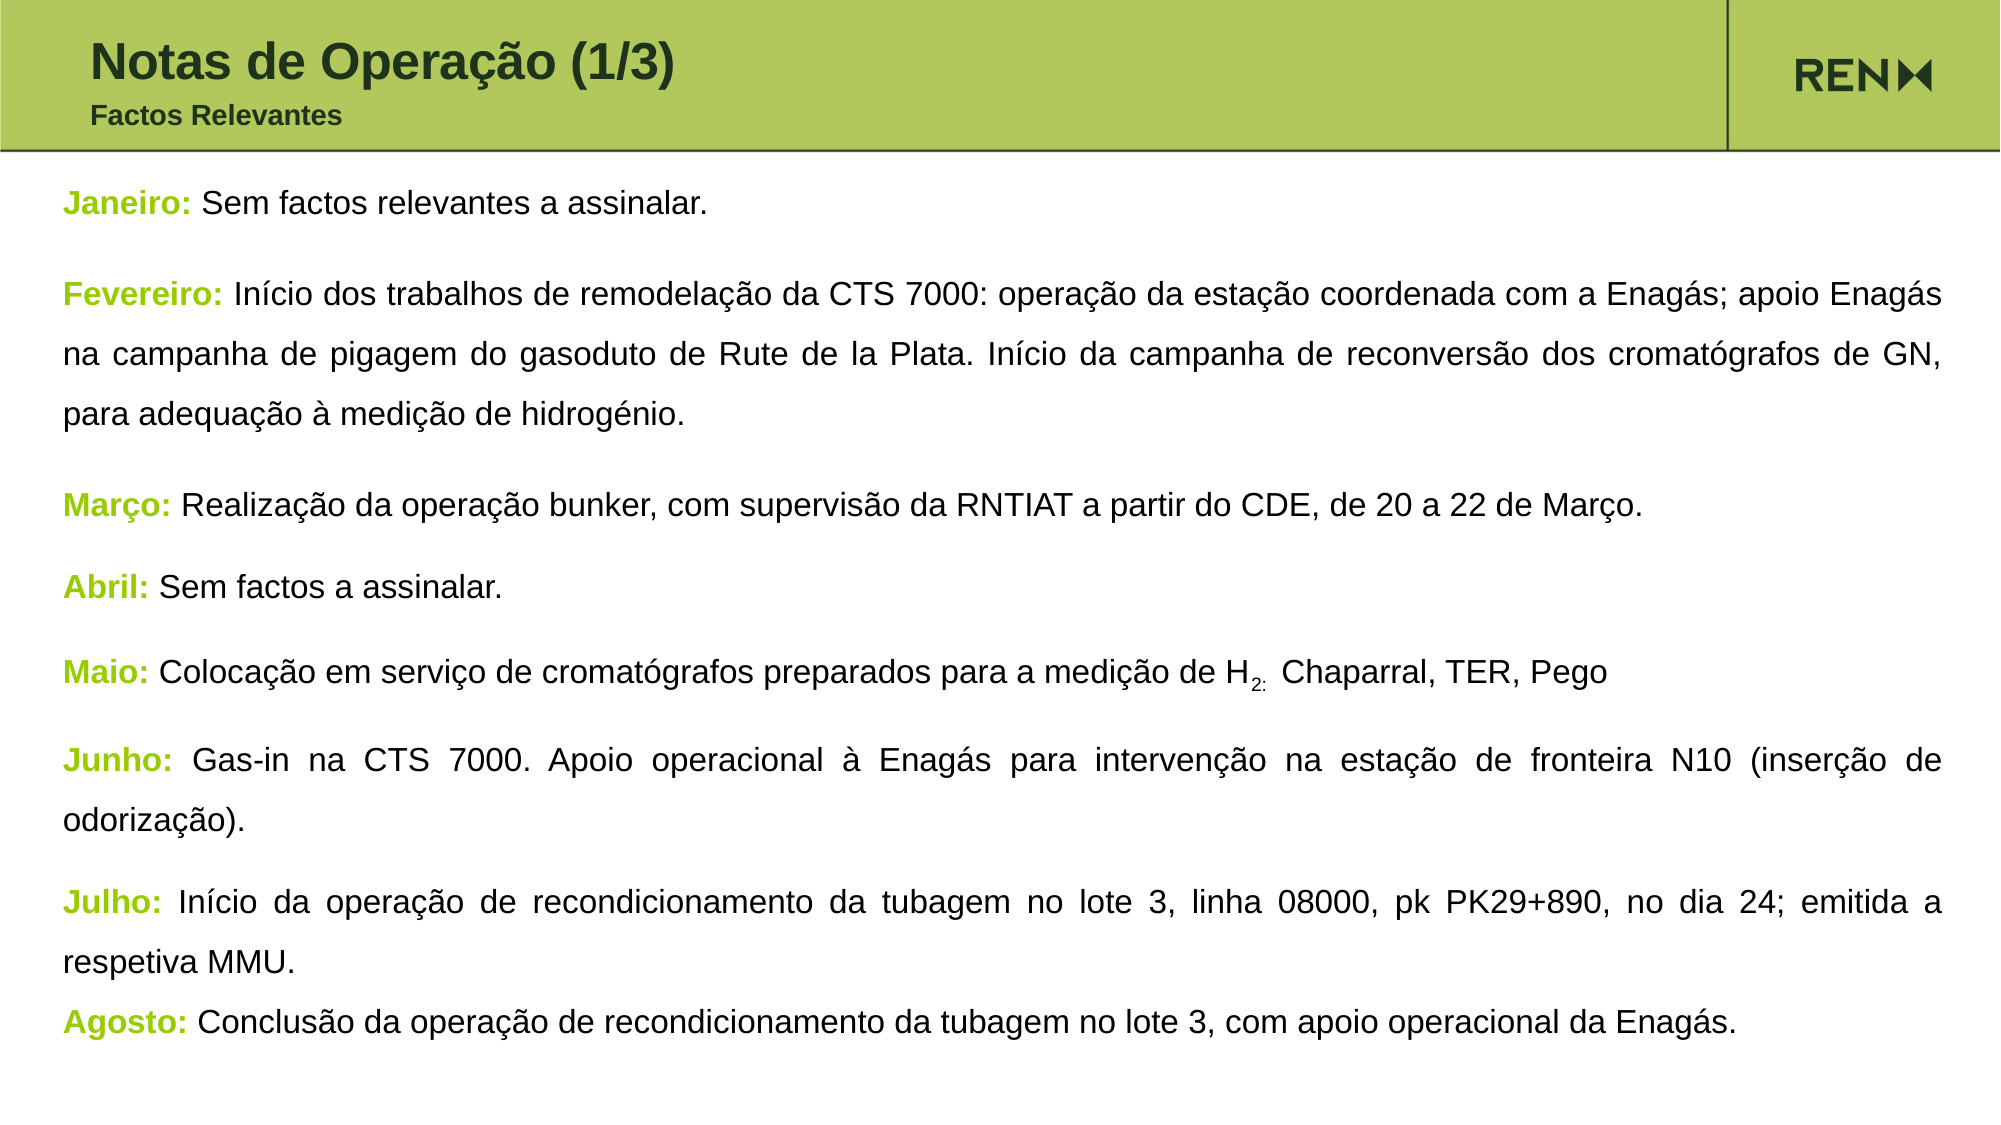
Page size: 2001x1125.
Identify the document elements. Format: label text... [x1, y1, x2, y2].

picture [0, 0, 2000, 1125]
text_box Notas de Operação (1/3) [88, 25, 1630, 90]
text_box Factos Relevantes [88, 94, 1630, 131]
text_box Janeiro: Sem factos relevantes a assinalar. Fevereiro: Início dos trabalhos de remodelação da CTS 7000: operação da estação coordenada com a Enagás; apoio Enagás na campanha de pigagem do gasoduto de Rute de la Plata. Início da campanha de reconversão dos cromatógrafos de GN, para adequação à medição de hidrogénio. Março: Realização da operação bunker, com supervisão da RNTIAT a partir do CDE, de 20 a 22 de Março. Abril: Sem factos a assinalar. Maio: Colocação em serviço de cromatógrafos preparados para a medição de H2: Chaparral, TER, Pego Junho: Gas-in na CTS 7000. Apoio operacional à Enagás para intervenção na estação de fronteira N10 (inserção de odorização). Julho: Início da operação de recondicionamento da tubagem no lote 3, linha 08000, pk PK29+890, no dia 24; emitida a respetiva MMU. Agosto: Conclusão da operação de recondicionamento da tubagem no lote 3, com apoio operacional da Enagás. [48, 175, 1960, 1048]
